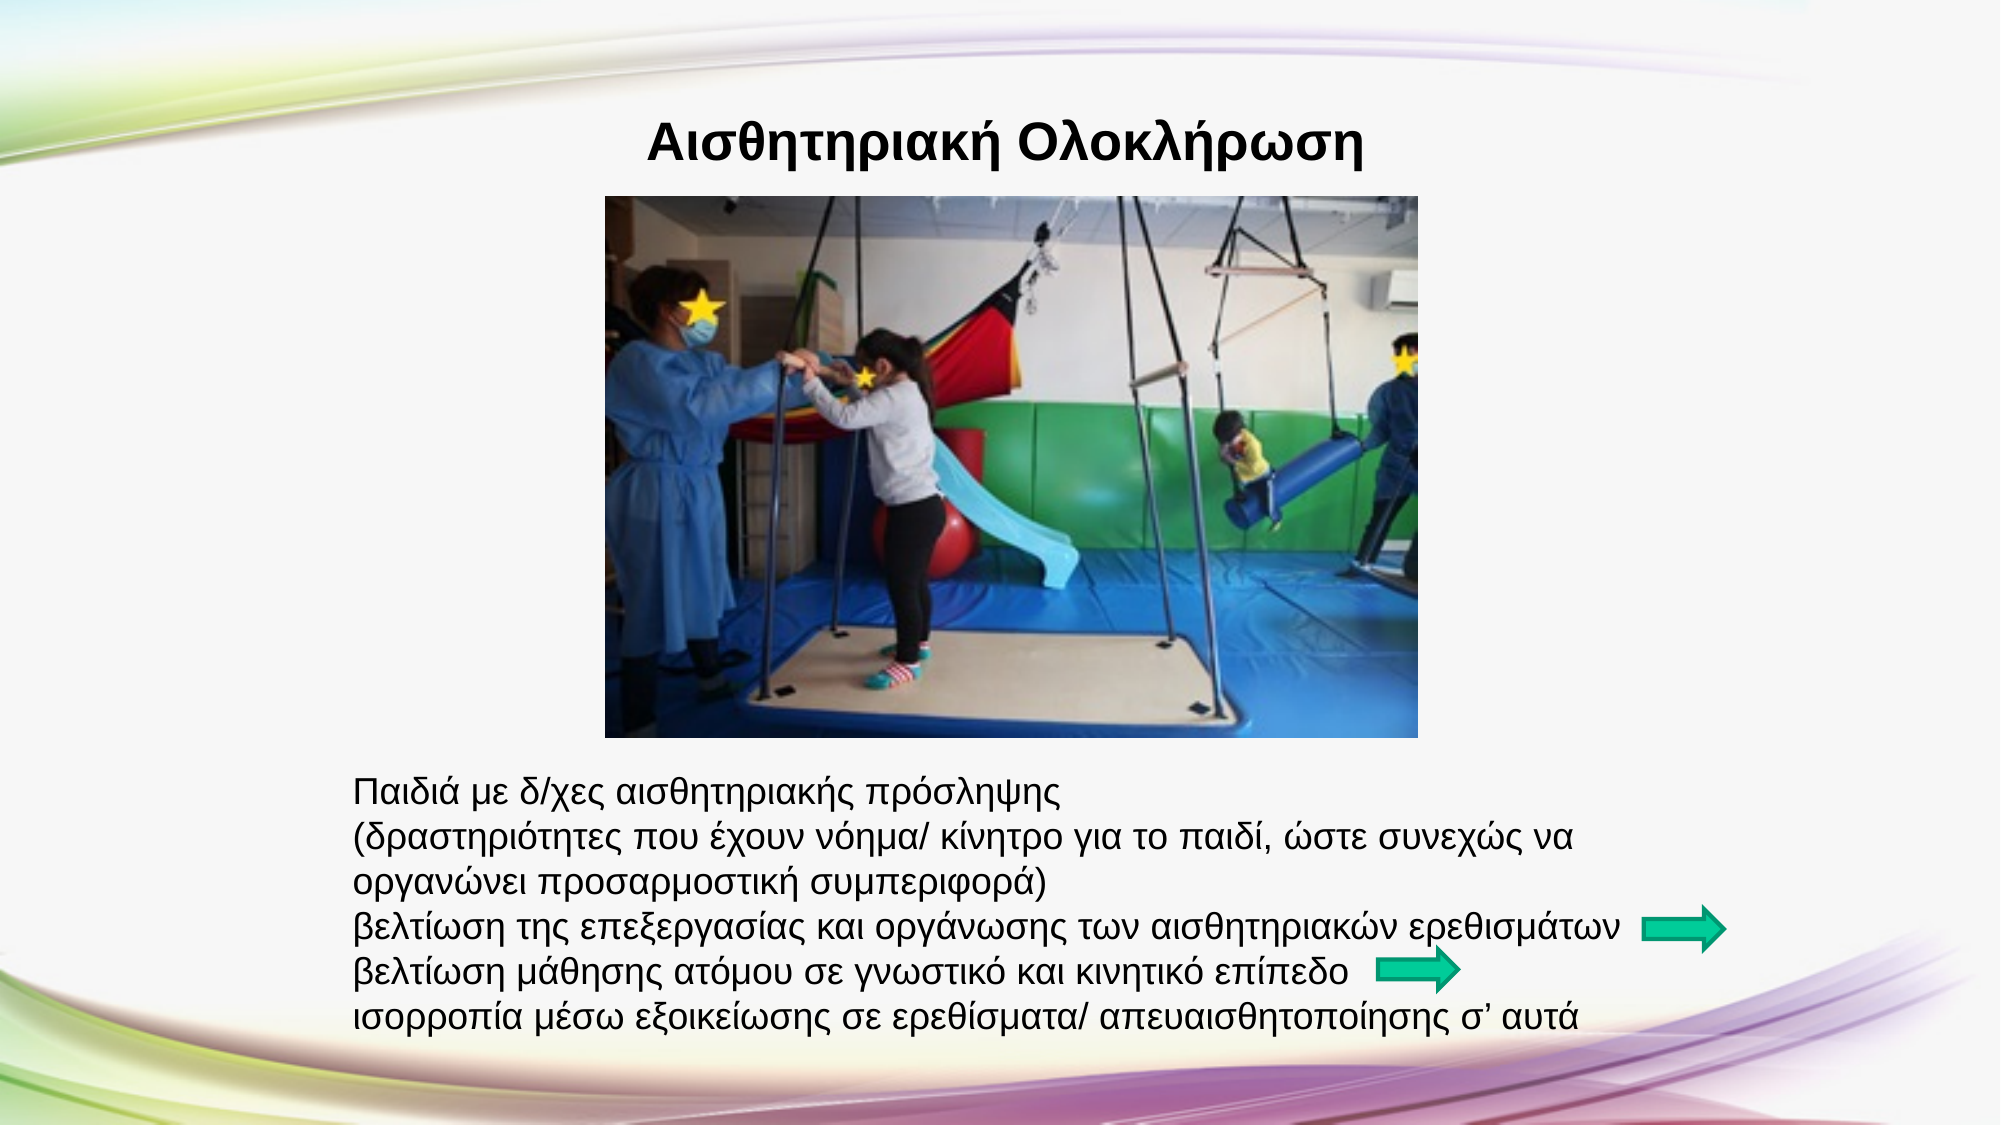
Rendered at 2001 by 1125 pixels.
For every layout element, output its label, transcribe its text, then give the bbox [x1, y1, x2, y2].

text_box [1375, 944, 1462, 995]
text_box Αισθητηριακή Ολοκλήρωση [338, 44, 1675, 233]
text_box [1641, 904, 1727, 954]
text_box Παιδιά με δ/χες αισθητηριακής πρόσληψης (δραστηριότητες που έχουν νόημα/ κίνητρο για το παιδί, ώστε συνεχώς να οργανώνει προσαρμοστική συμπεριφορά) βελτίωση της επεξεργασίας και οργάνωσης των αισθητηριακών ερεθισμάτων βελτίωση μάθησης ατόμου σε γνωστικό και κινητικό επίπεδο ισορροπία μέσω εξοικείωσης σε ερεθίσματα/ απευαισθητοποίησης σ’ αυτά [338, 760, 1638, 1045]
picture [0, 0, 2001, 1125]
text_box [358, 767, 1727, 1063]
